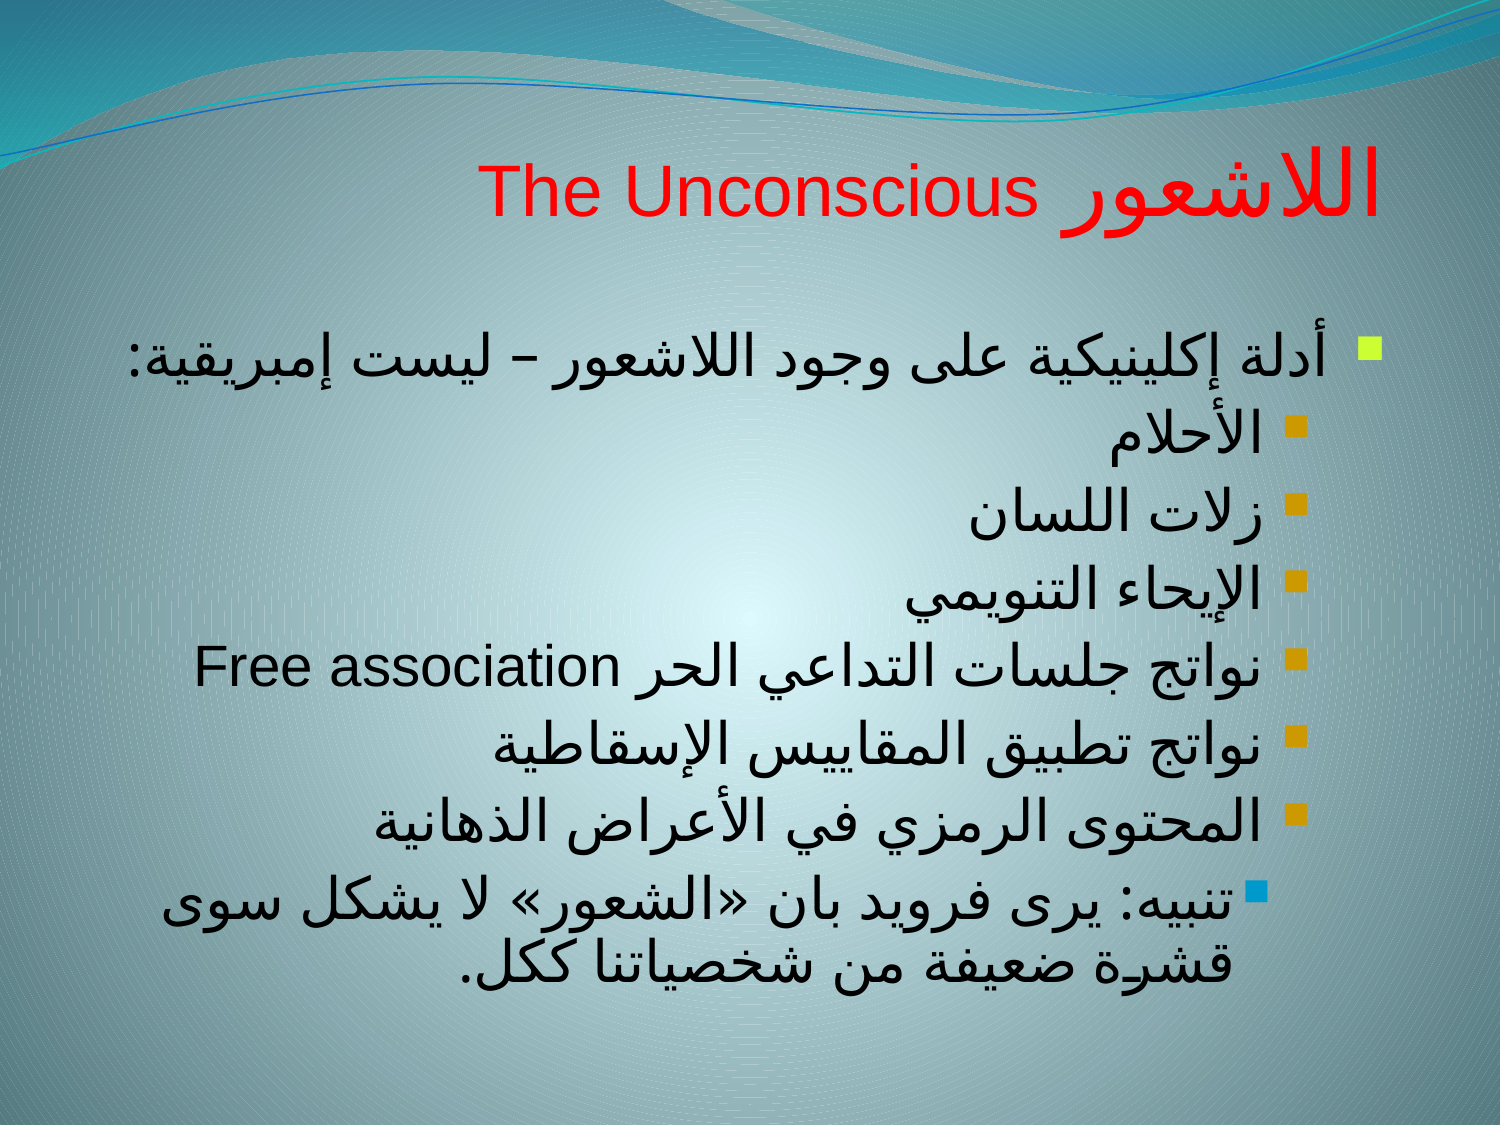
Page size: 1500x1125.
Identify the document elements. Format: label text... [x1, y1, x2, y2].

text_box اللاشعور The Unconscious [52, 117, 1401, 243]
text_box أدلة إكلينيكية على وجود اللاشعور – ليست إمبريقية: الأحلام زلات اللسان الإيحاء التنويمي نواتج جلسات التداعي الحر Free association نواتج تطبيق المقاييس الإسقاطية المحتوى الرمزي في الأعراض الذهانية تنبيه: يرى فرويد بان «الشعور» لا يشكل سوى قشرة ضعيفة من شخصياتنا ككل. [53, 318, 1401, 1066]
